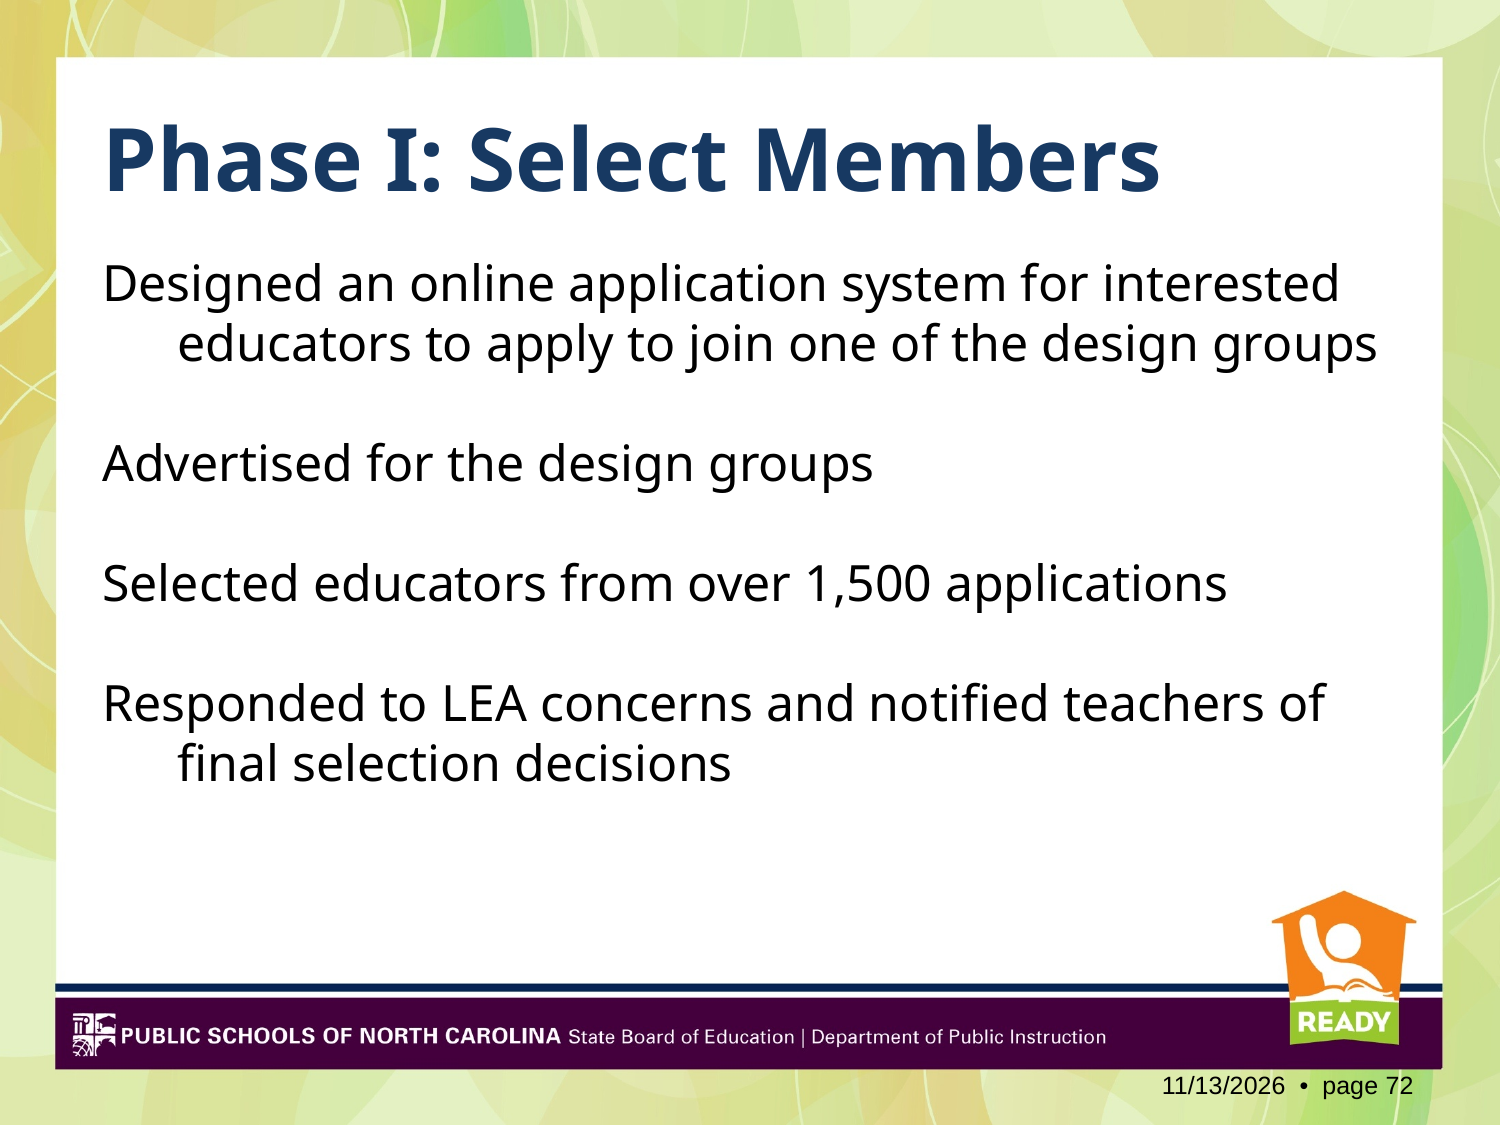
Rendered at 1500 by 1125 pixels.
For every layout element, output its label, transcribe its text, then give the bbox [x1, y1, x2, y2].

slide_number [1147, 1062, 1460, 1122]
title Phase I: Select Members [87, 87, 1413, 194]
text_box Designed an online application system for interested educators to apply to join one of the design groups Advertised for the design groups Selected educators from over 1,500 applications Responded to LEA concerns and notified teachers of final selection decisions [87, 194, 1413, 800]
picture [0, 0, 1500, 1125]
